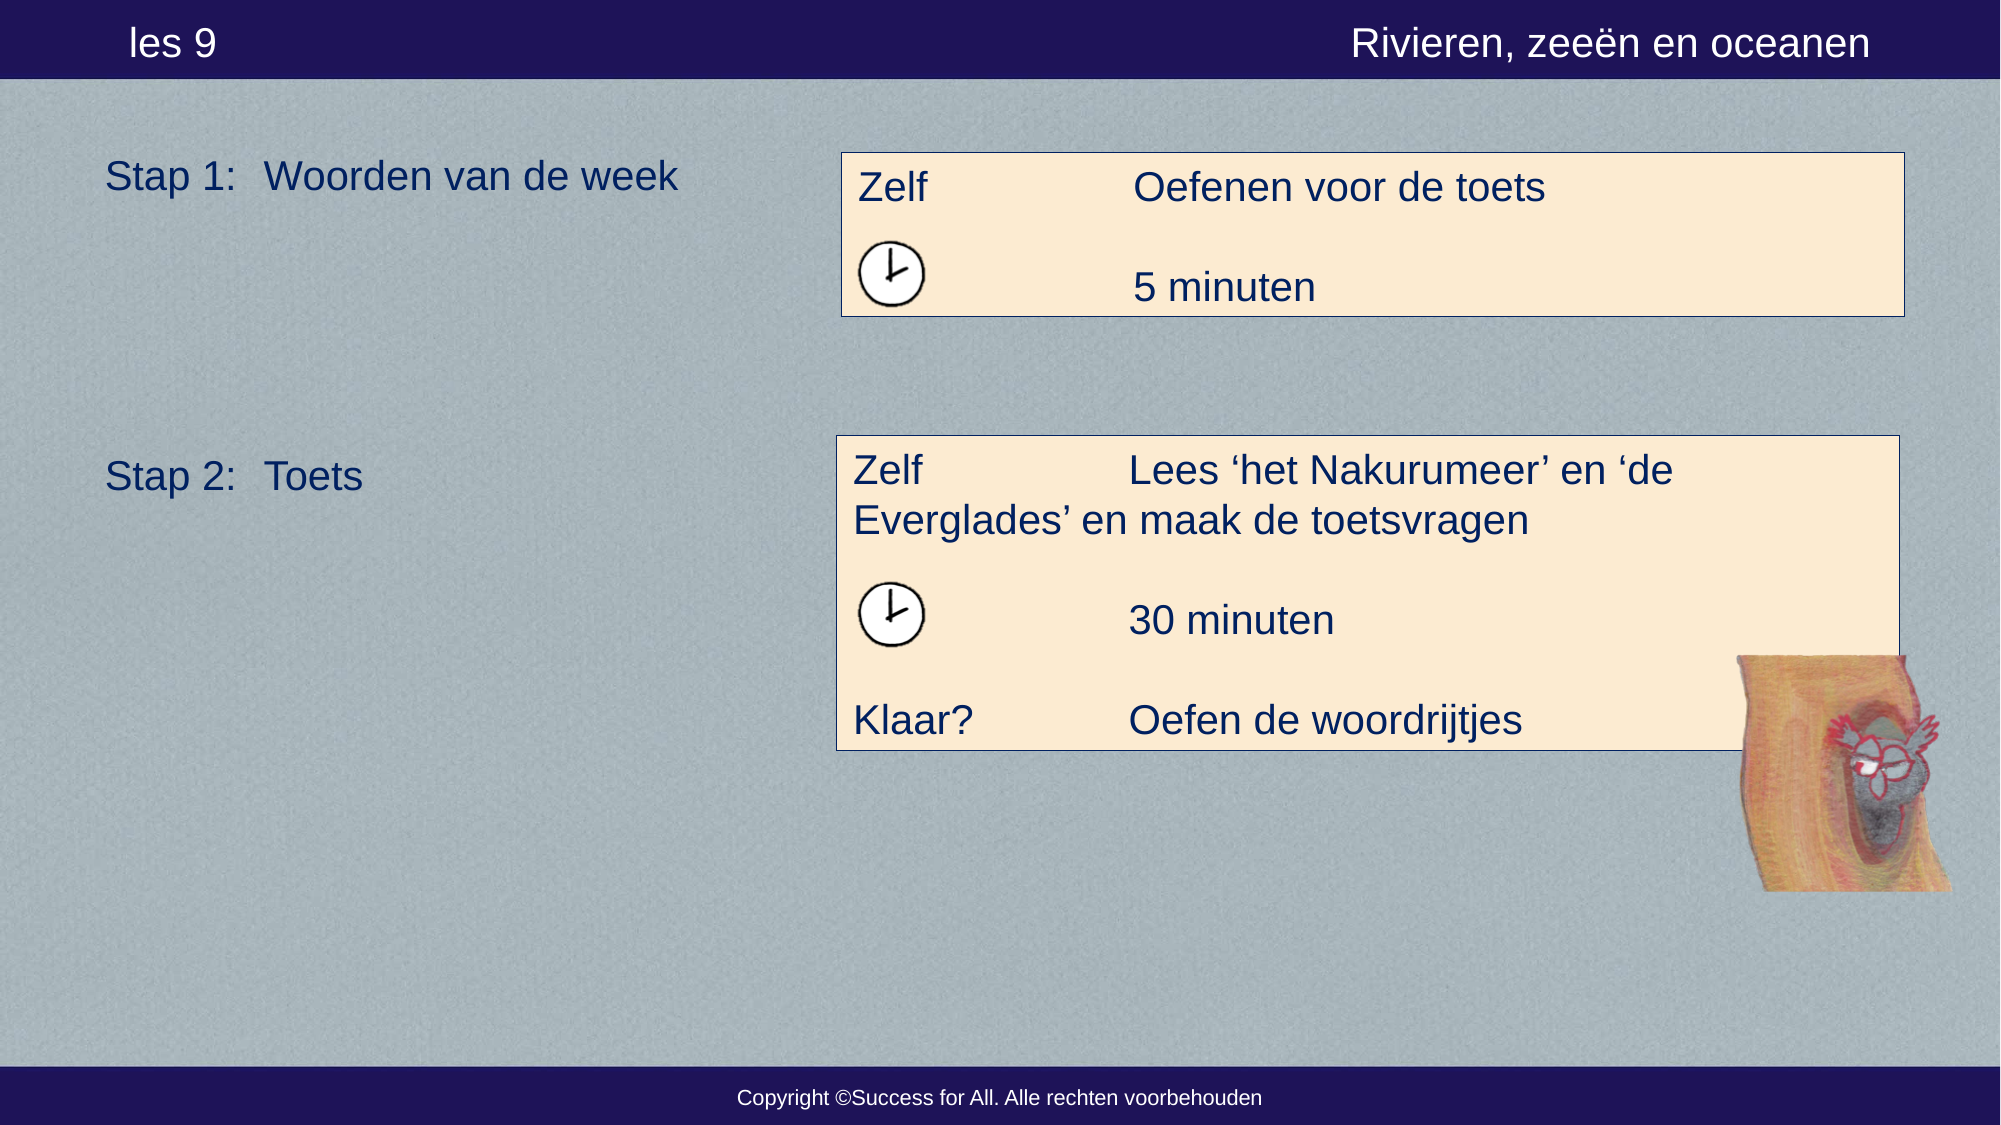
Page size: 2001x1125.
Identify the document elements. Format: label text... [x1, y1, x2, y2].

text_box Stap 1: Woorden van de week Stap 2: Toets [90, 141, 883, 857]
text_box les 9 [114, 8, 354, 73]
text_box Copyright ©Success for All. Alle rechten voorbehouden [0, 1076, 2000, 1125]
picture [0, 0, 2001, 1125]
text_box Zelf Oefenen voor de toets 5 minuten [841, 152, 1905, 317]
text_box Rivieren, zeeën en oceanen [999, 8, 1886, 73]
text_box Zelf Lees ‘het Nakurumeer’ en ‘de Everglades’ en maak de toetsvragen 30 minuten Klaar? Oefen de woordrijtjes [836, 435, 1900, 751]
